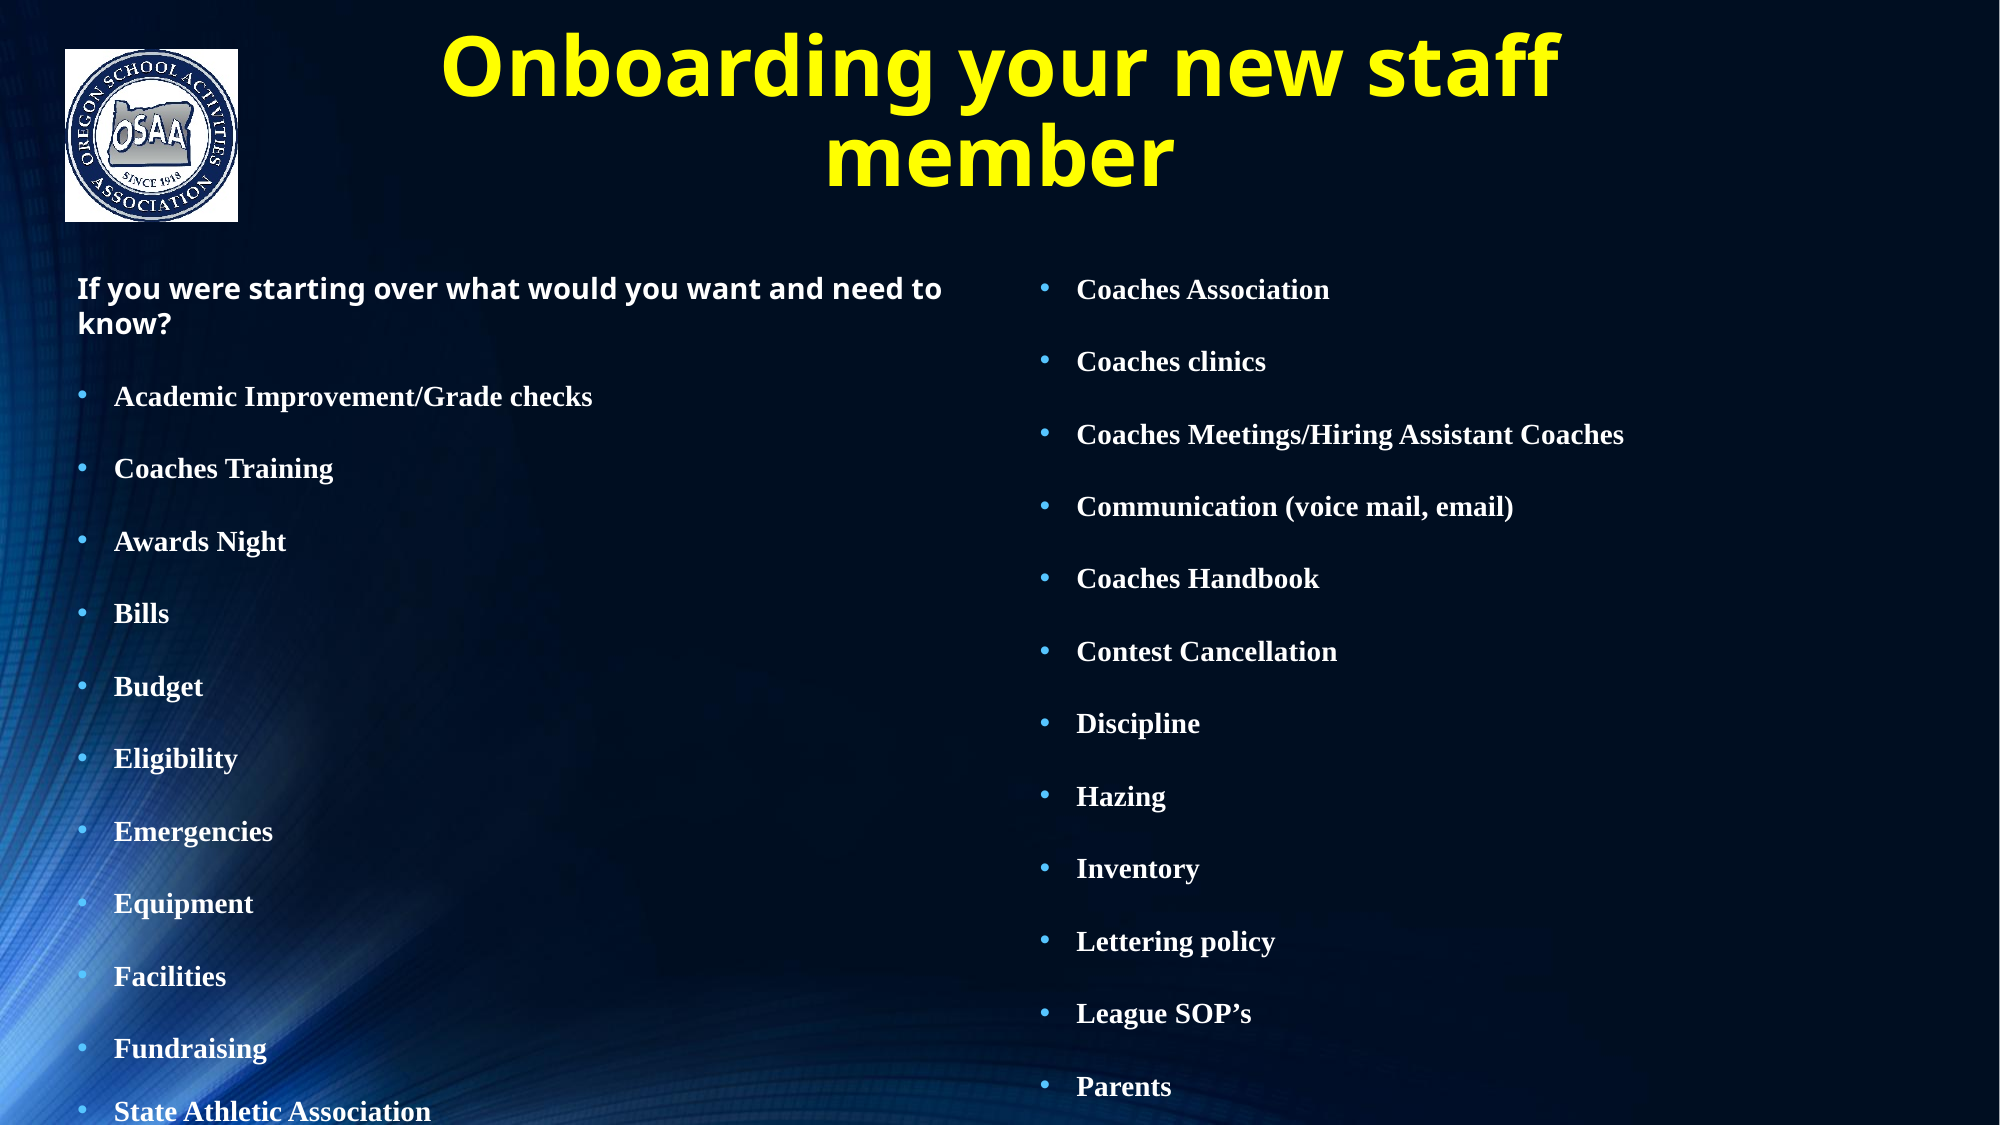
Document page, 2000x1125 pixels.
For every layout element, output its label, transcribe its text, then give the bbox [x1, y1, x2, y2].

list Coaches Association Coaches clinics Coaches Meetings/Hiring Assistant Coaches Communication (voice mail, email) Coaches Handbook Contest Cancellation Discipline Hazing Inventory Lettering policy League SOP’s Parents Scheduling games and contests [1024, 262, 1900, 1075]
picture [0, 0, 2000, 1125]
list If you were starting over what would you want and need to know? Academic Improvement/Grade checks Coaches Training Awards Night Bills Budget Eligibility Emergencies Equipment Facilities Fundraising State Athletic Association Sports Medicine Transportation [62, 262, 972, 1113]
title Onboarding your new staff member [249, 62, 1750, 213]
